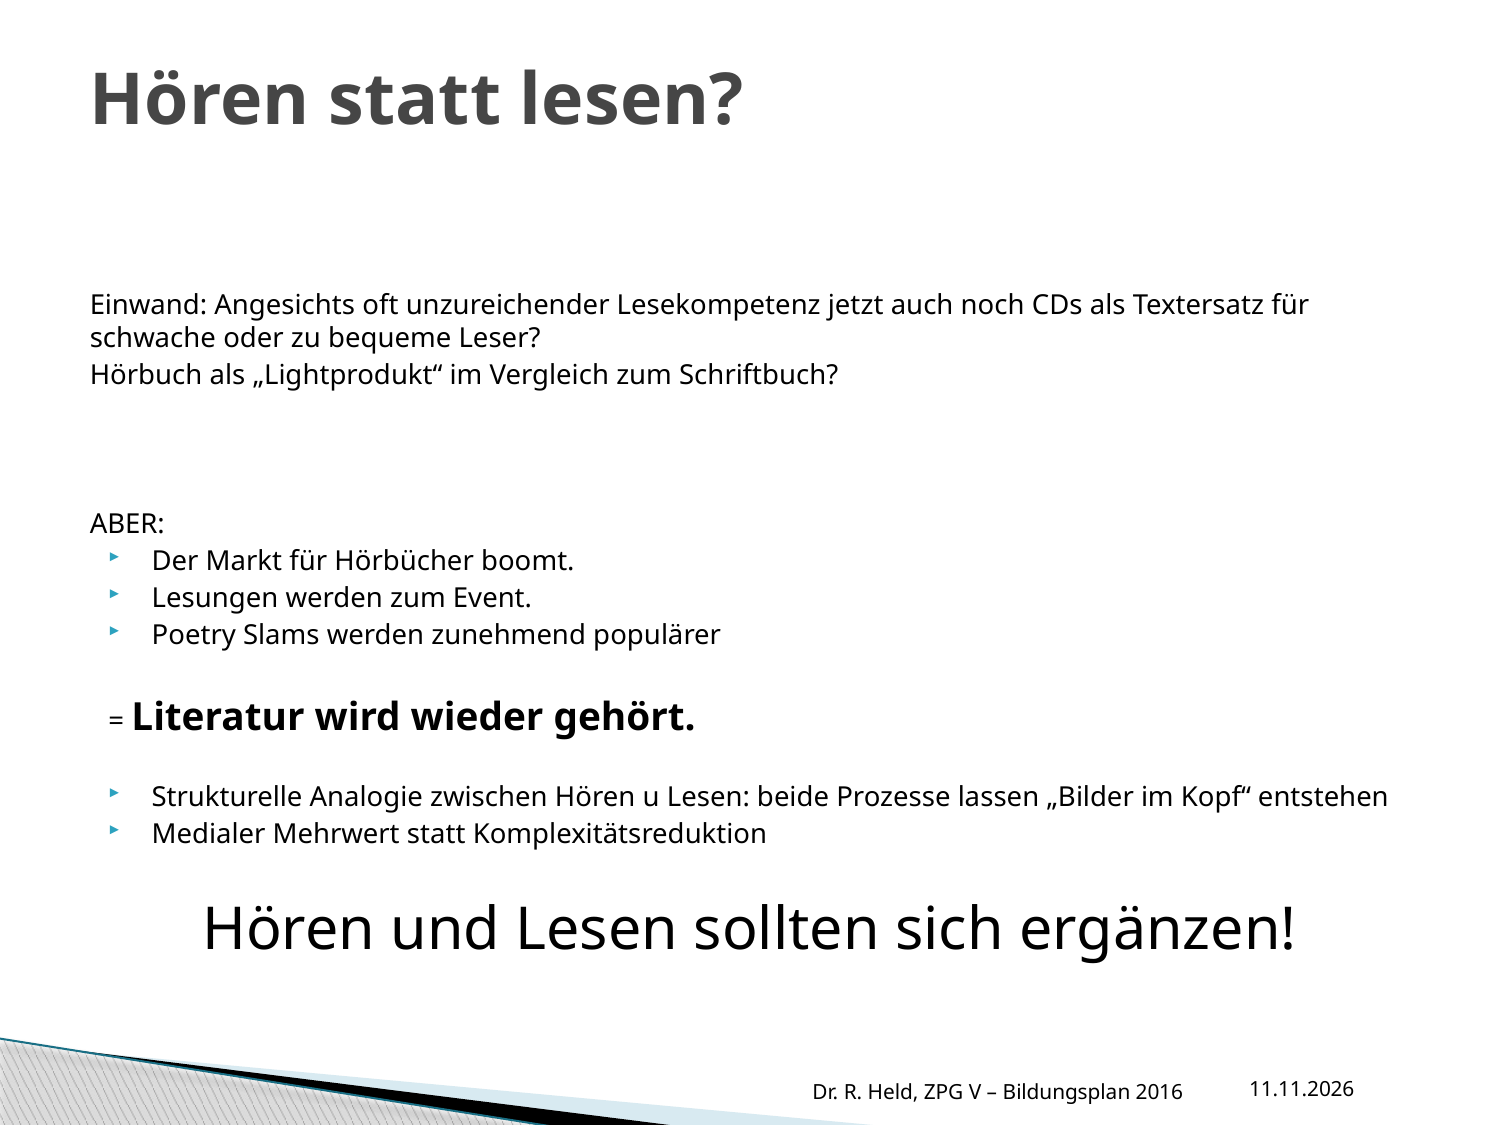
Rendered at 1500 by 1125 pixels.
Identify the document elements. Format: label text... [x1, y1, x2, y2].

title Hören statt lesen? [75, 45, 1425, 233]
list Einwand: Angesichts oft unzureichender Lesekompetenz jetzt auch noch CDs als Textersatz für schwache oder zu bequeme Leser? Hörbuch als „Lightprodukt“ im Vergleich zum Schriftbuch? ABER: Der Markt für Hörbücher boomt. Lesungen werden zum Event. Poetry Slams werden zunehmend populärer = Literatur wird wieder gehört. Strukturelle Analogie zwischen Hören u Lesen: beide Prozesse lassen „Bilder im Kopf“ entstehen Medialer Mehrwert statt Komplexitätsreduktion Hören und Lesen sollten sich ergänzen! [75, 243, 1425, 986]
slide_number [1235, 1051, 1400, 1112]
footer Dr. R. Held, ZPG V – Bildungsplan 2016 [797, 1051, 1235, 1112]
